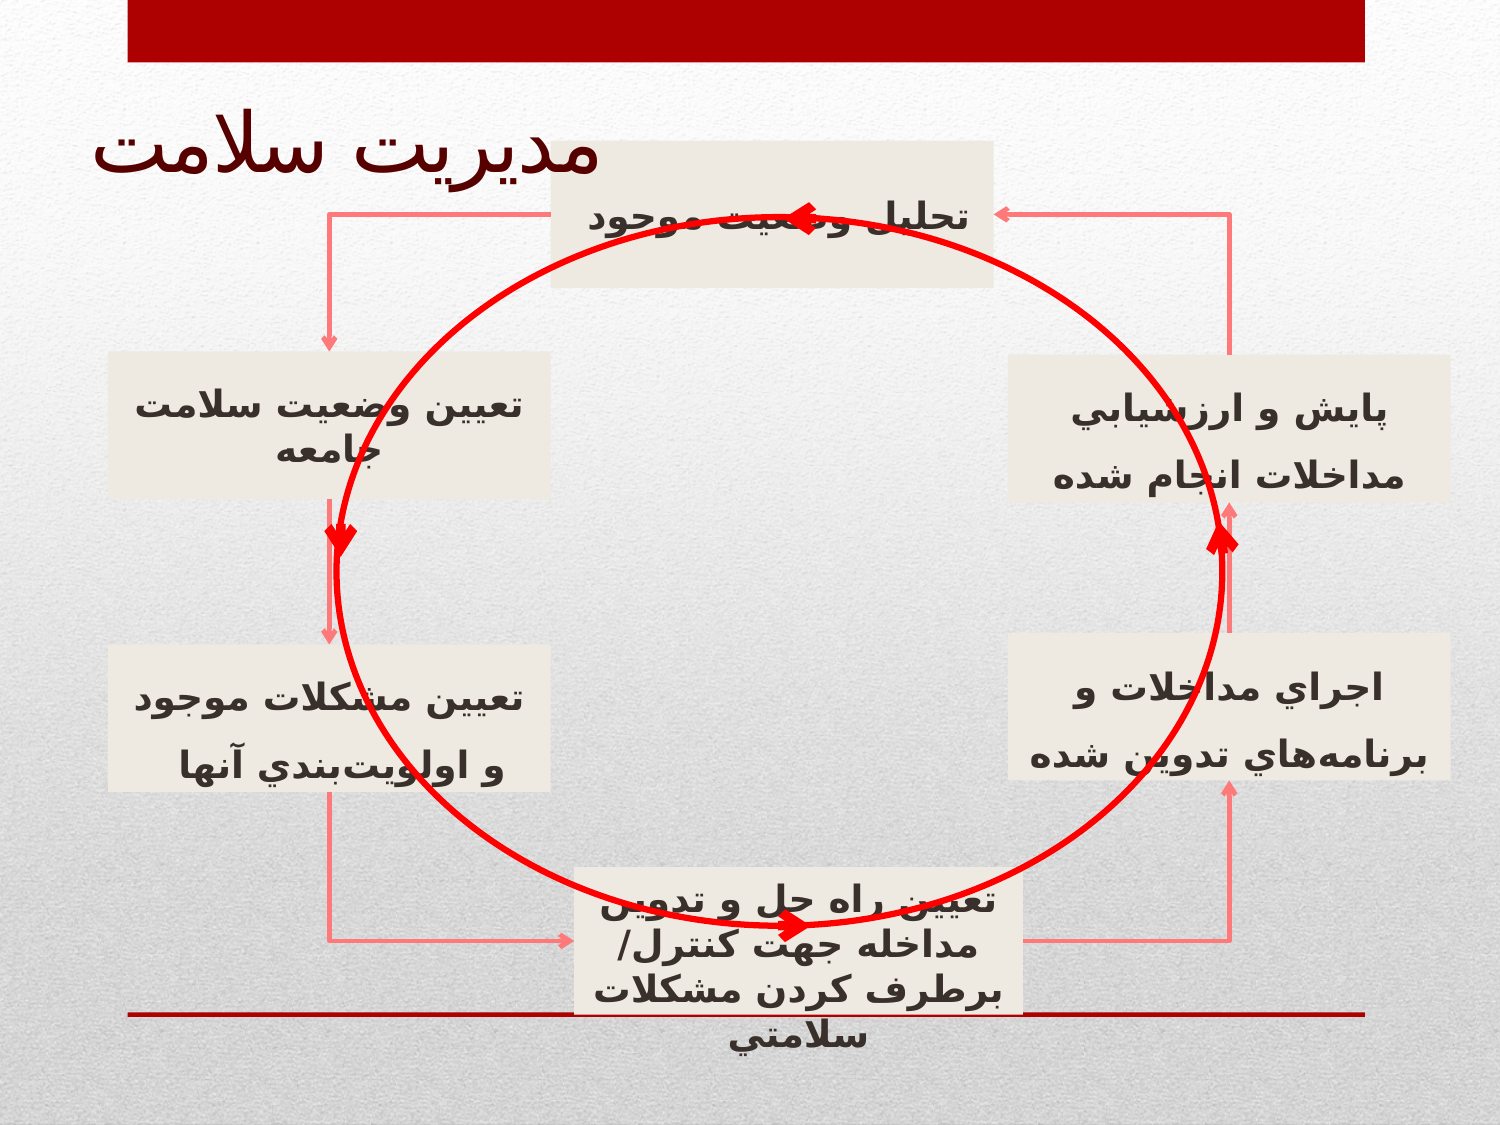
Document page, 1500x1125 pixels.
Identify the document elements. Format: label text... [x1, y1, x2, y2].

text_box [335, 216, 1224, 927]
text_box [1040, 166, 1183, 216]
text_box پايش و ارزشيابي مداخلات انجام شده [1231, 353, 1452, 504]
text_box اجراي مداخلات و برنامه‌هاي تدوين شده [1231, 631, 1452, 782]
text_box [328, 213, 552, 353]
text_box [376, 938, 527, 990]
text_box تحليل وضعيت موجود [552, 139, 995, 216]
text_box تعيين مشكلات موجود و اولويت‌بندي آنها [106, 643, 330, 794]
text_box تعيين راه حل و تدوين مداخله جهت كنترل/ برطرف كردن مشكلات سلامتي [572, 938, 1025, 1017]
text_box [1022, 931, 1230, 942]
text_box تعيين وضعيت سلامت جامعه [106, 350, 330, 501]
text_box مديريت سلامت [75, 64, 708, 215]
